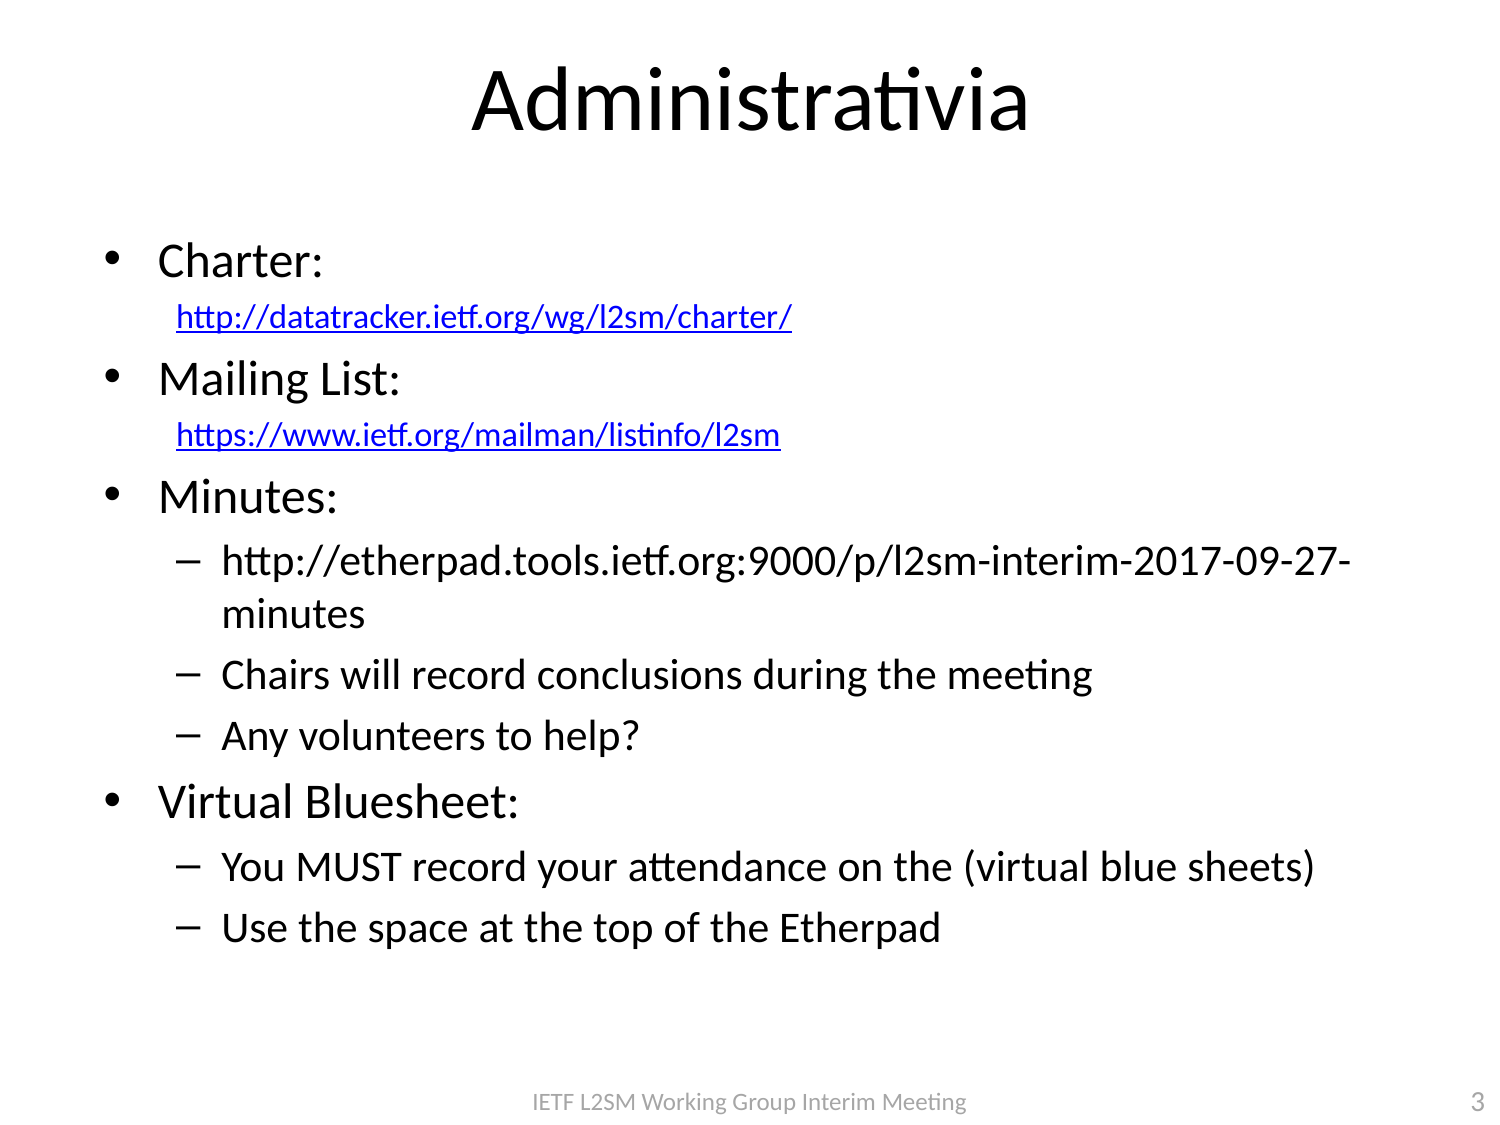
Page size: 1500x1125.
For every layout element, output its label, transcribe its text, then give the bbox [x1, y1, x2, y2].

list Charter: http://datatracker.ietf.org/wg/l2sm/charter/ Mailing List: https://www.ietf.org/mailman/listinfo/l2sm Minutes: http://etherpad.tools.ietf.org:9000/p/l2sm-interim-2017-09-27-minutes Chairs will record conclusions during the meeting Any volunteers to help? Virtual Bluesheet: You MUST record your attendance on the (virtual blue sheets) Use the space at the top of the Etherpad [88, 219, 1439, 963]
title Administrativia [76, 0, 1427, 188]
